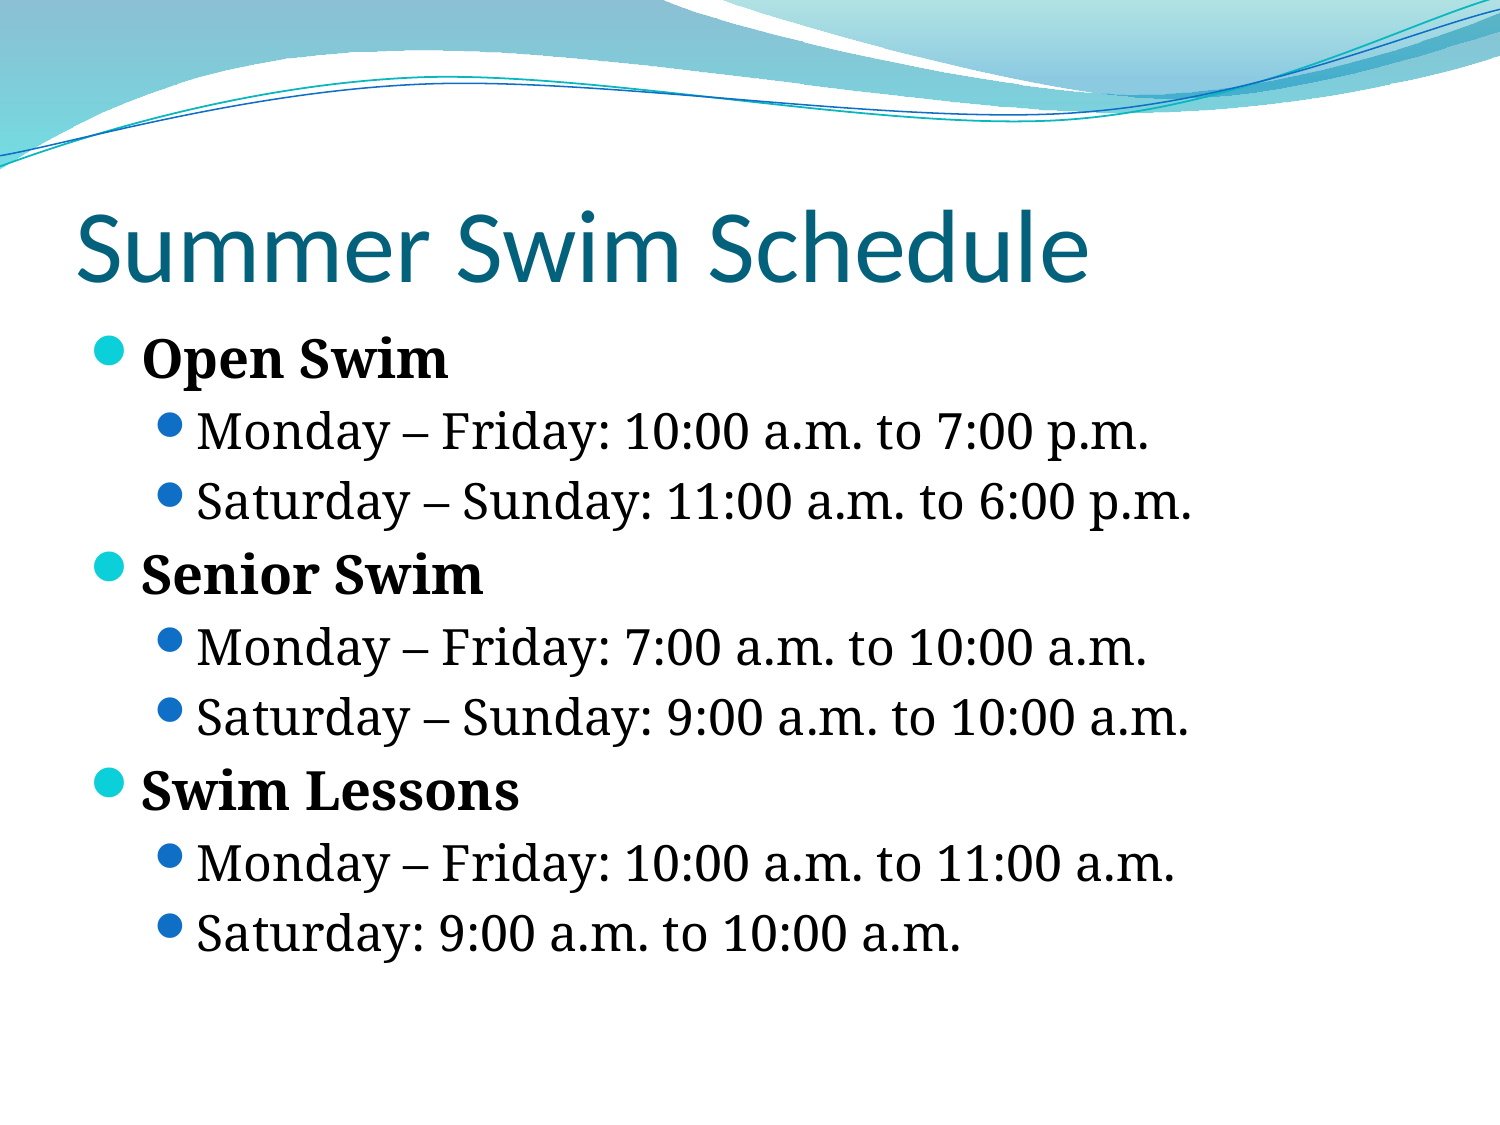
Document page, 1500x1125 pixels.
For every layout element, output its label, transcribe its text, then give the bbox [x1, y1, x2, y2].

list Open Swim Monday – Friday: 10:00 a.m. to 7:00 p.m. Saturday – Sunday: 11:00 a.m. to 6:00 p.m. Senior Swim Monday – Friday: 7:00 a.m. to 10:00 a.m. Saturday – Sunday: 9:00 a.m. to 10:00 a.m. Swim Lessons Monday – Friday: 10:00 a.m. to 11:00 a.m. Saturday: 9:00 a.m. to 10:00 a.m. [75, 317, 1425, 1038]
title Summer Swim Schedule [75, 115, 1425, 303]
